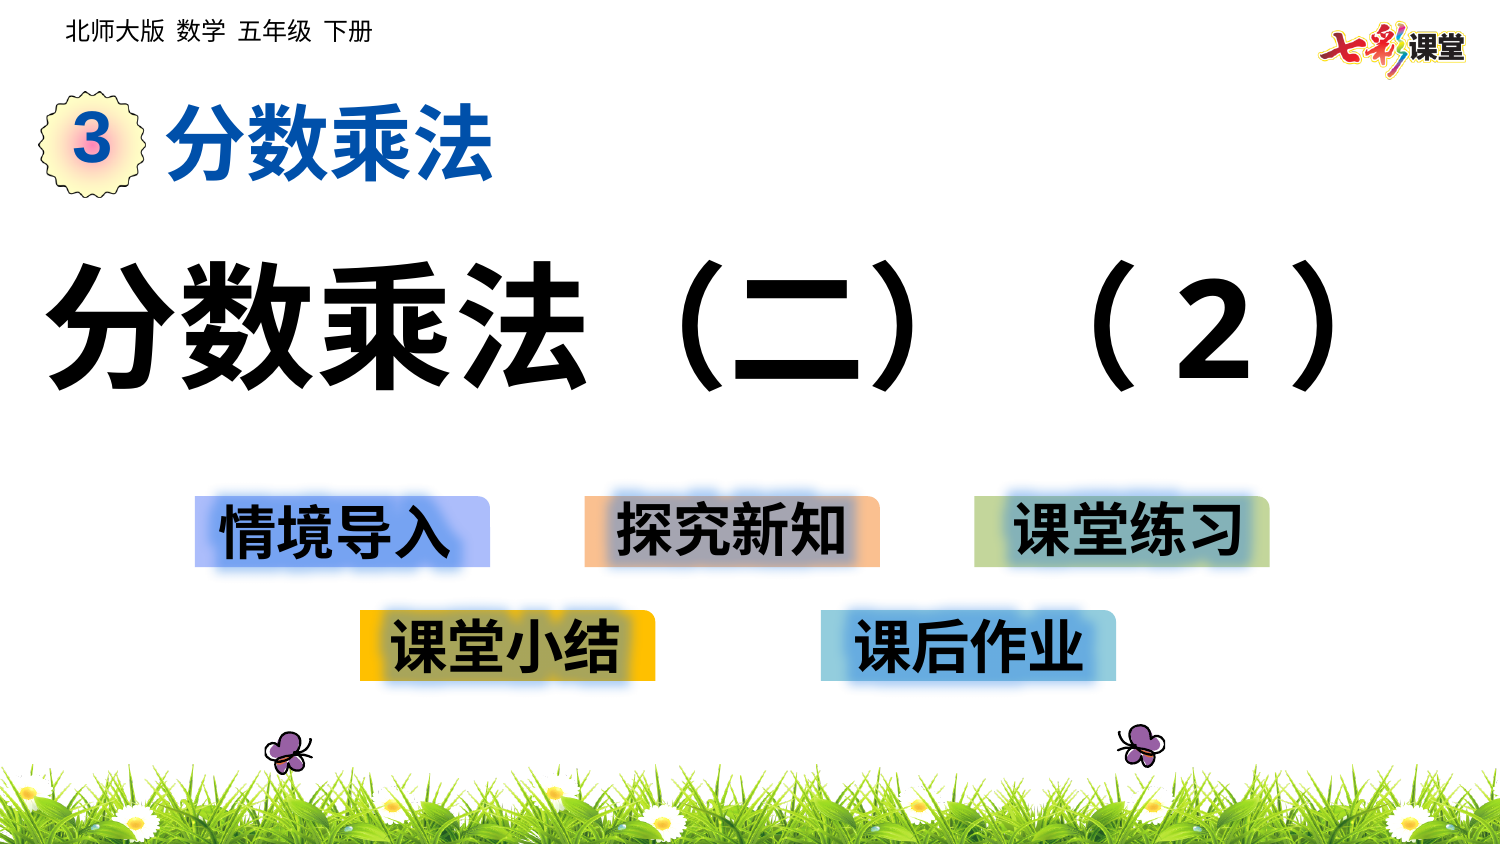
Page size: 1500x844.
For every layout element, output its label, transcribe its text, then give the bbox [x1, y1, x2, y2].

picture [0, 723, 1500, 844]
picture [1316, 20, 1468, 80]
text_box 分数乘法（二）（2） [30, 235, 1436, 412]
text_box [37, 81, 146, 198]
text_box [0, 0, 573, 70]
text_box 课堂小结 [370, 598, 642, 693]
text_box 情境导入 [199, 484, 472, 579]
text_box 分数乘法 [151, 85, 508, 197]
text_box 课堂练习 [993, 481, 1266, 575]
text_box 课后作业 [833, 598, 1106, 693]
text_box 探究新知 [596, 481, 868, 575]
